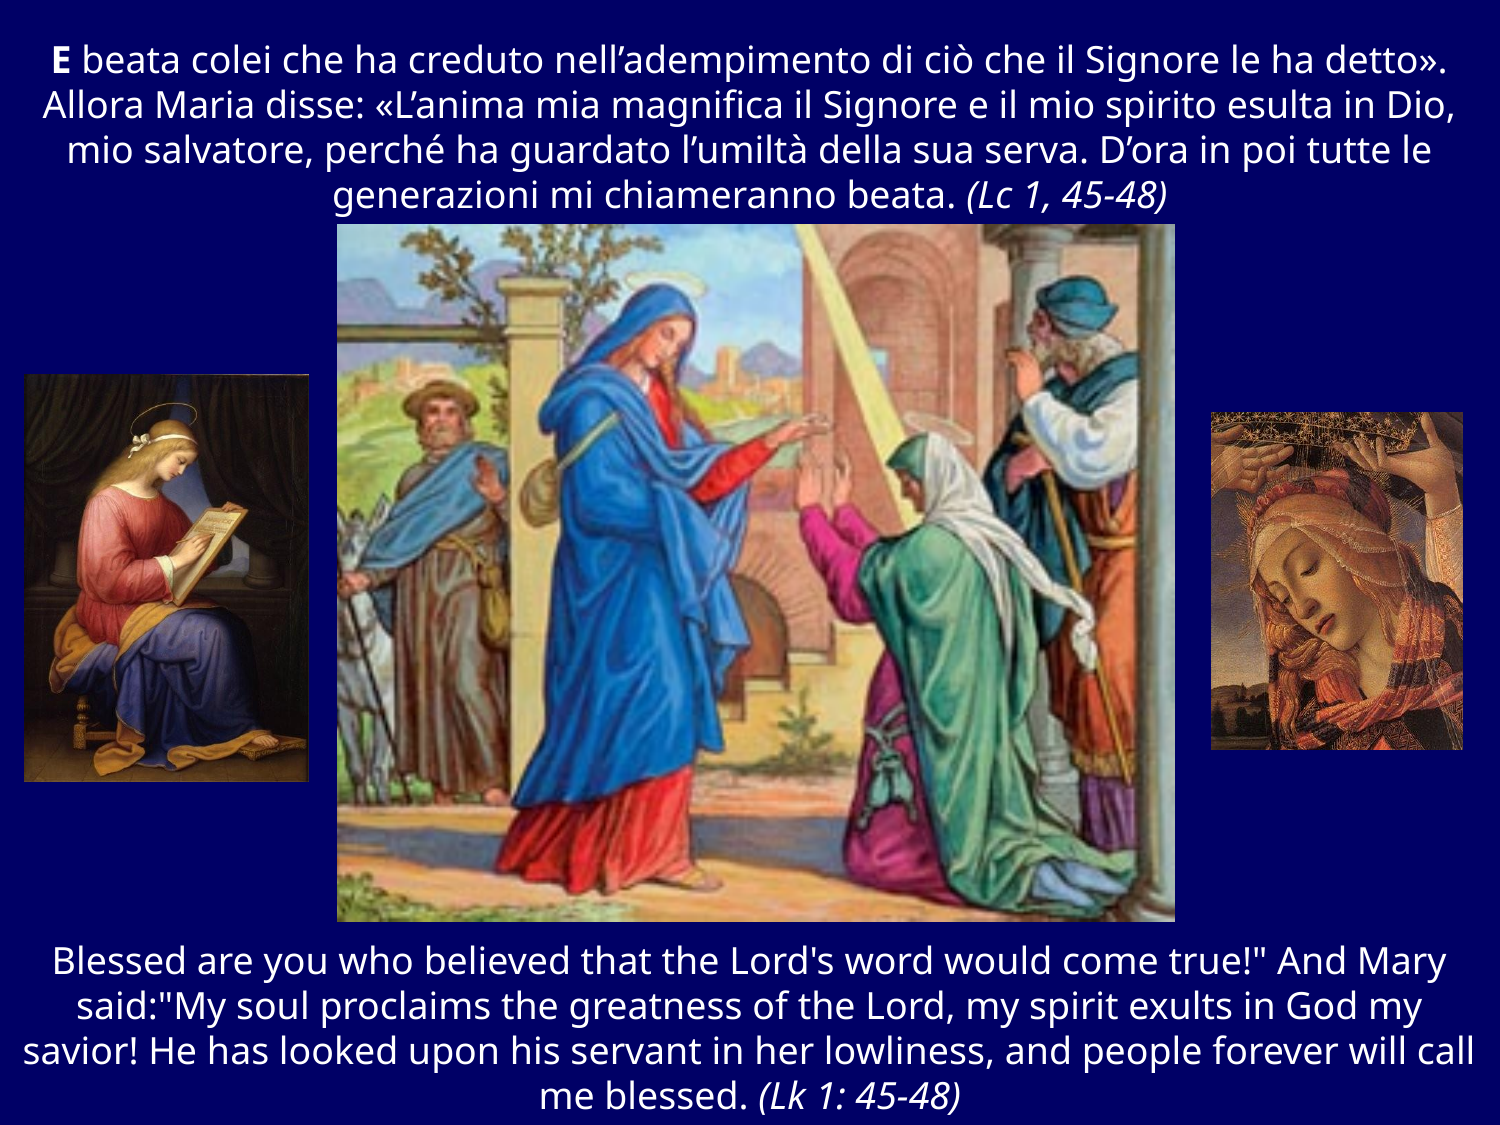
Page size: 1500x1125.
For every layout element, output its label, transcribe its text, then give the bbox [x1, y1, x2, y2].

text_box Blessed are you who believed that the Lord's word would come true!" And Mary said:"My soul proclaims the greatness of the Lord, my spirit exults in God my savior! He has looked upon his servant in her lowliness, and people forever will call me blessed. (Lk 1: 45-48) [0, 929, 1500, 1125]
picture [1211, 412, 1463, 751]
picture [337, 224, 1176, 922]
picture [24, 374, 309, 782]
title E beata colei che ha creduto nell’adempimento di ciò che il Signore le ha detto». Allora Maria disse: «L’anima mia magnifica il Signore e il mio spirito esulta in Dio, mio salvatore, perché ha guardato l’umiltà della sua serva. D’ora in poi tutte le generazioni mi chiameranno beata. (Lc 1, 45-48) [0, 54, 1500, 243]
